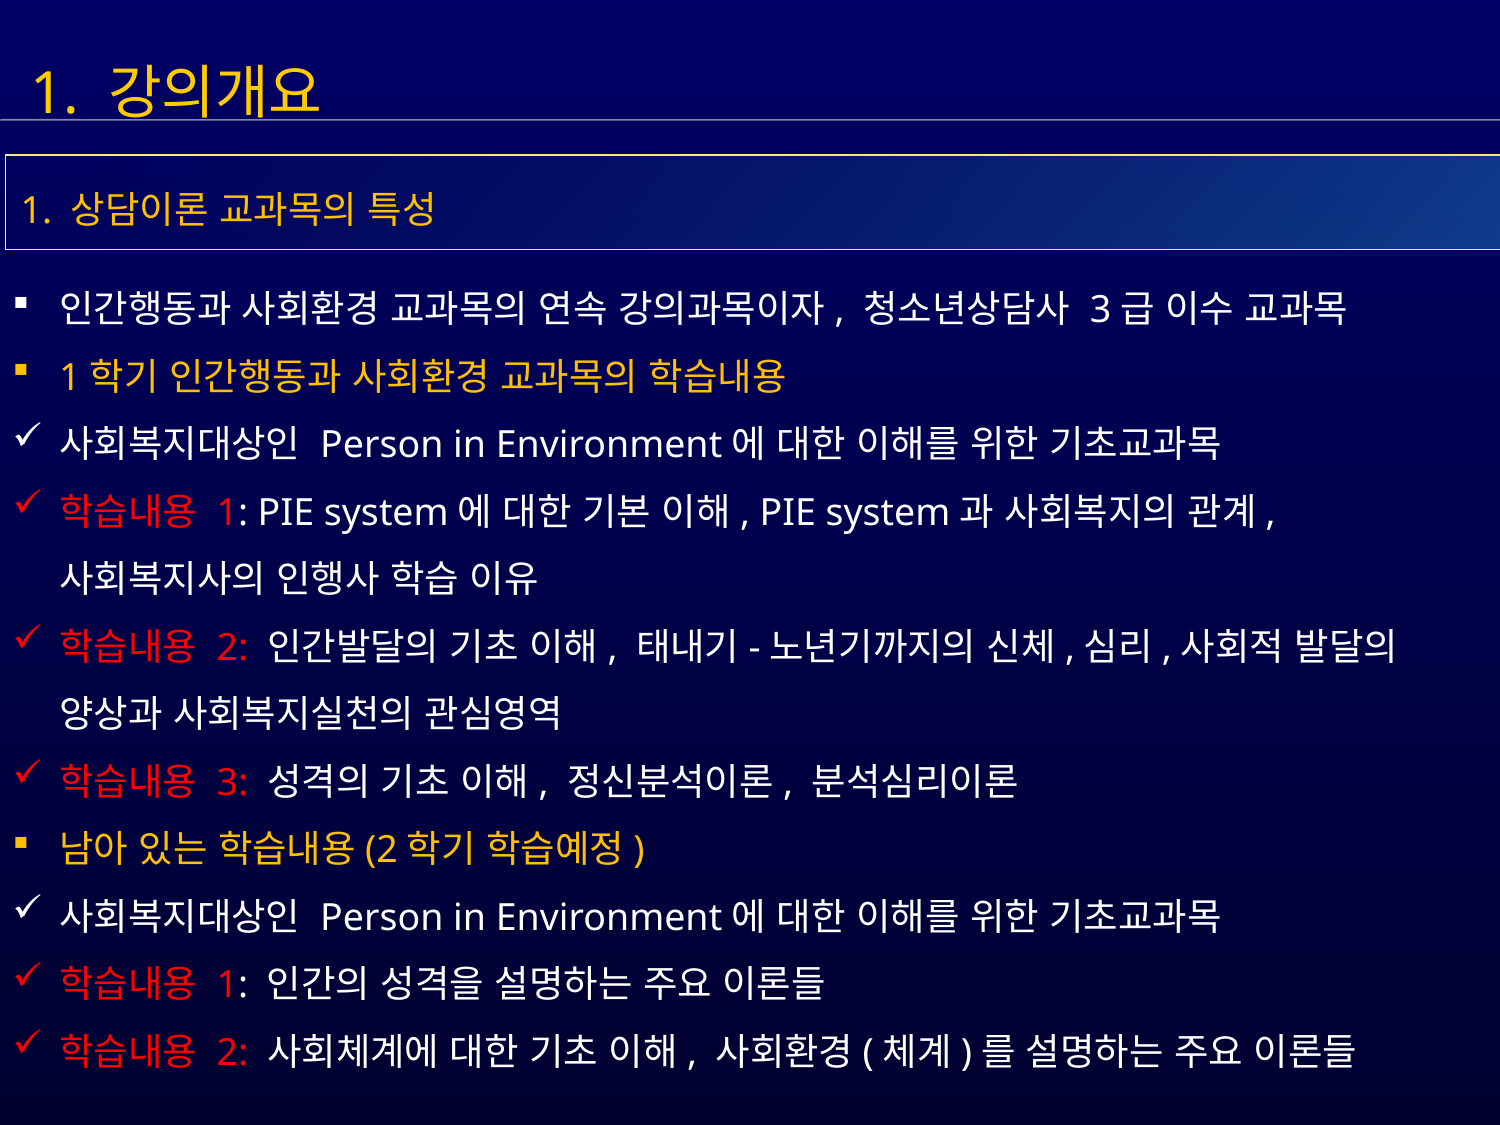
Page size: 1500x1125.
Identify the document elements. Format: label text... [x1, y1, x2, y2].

text_box 1. 강의개요 [15, 48, 338, 133]
text_box 인간행동과 사회환경 교과목의 연속 강의과목이자, 청소년상담사 3급 이수 교과목 1학기 인간행동과 사회환경 교과목의 학습내용 사회복지대상인 Person in Environment에 대한 이해를 위한 기초교과목 학습내용 1: PIE system에 대한 기본 이해, PIE system과 사회복지의 관계, 사회복지사의 인행사 학습 이유 학습내용 2: 인간발달의 기초 이해, 태내기-노년기까지의 신체,심리,사회적 발달의 양상과 사회복지실천의 관심영역 학습내용 3: 성격의 기초 이해, 정신분석이론, 분석심리이론 남아 있는 학습내용(2학기 학습예정) 사회복지대상인 Person in Environment에 대한 이해를 위한 기초교과목 학습내용 1: 인간의 성격을 설명하는 주요 이론들 학습내용 2: 사회체계에 대한 기초 이해, 사회환경(체계)를 설명하는 주요 이론들 [0, 255, 1498, 1081]
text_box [5, 154, 1500, 250]
